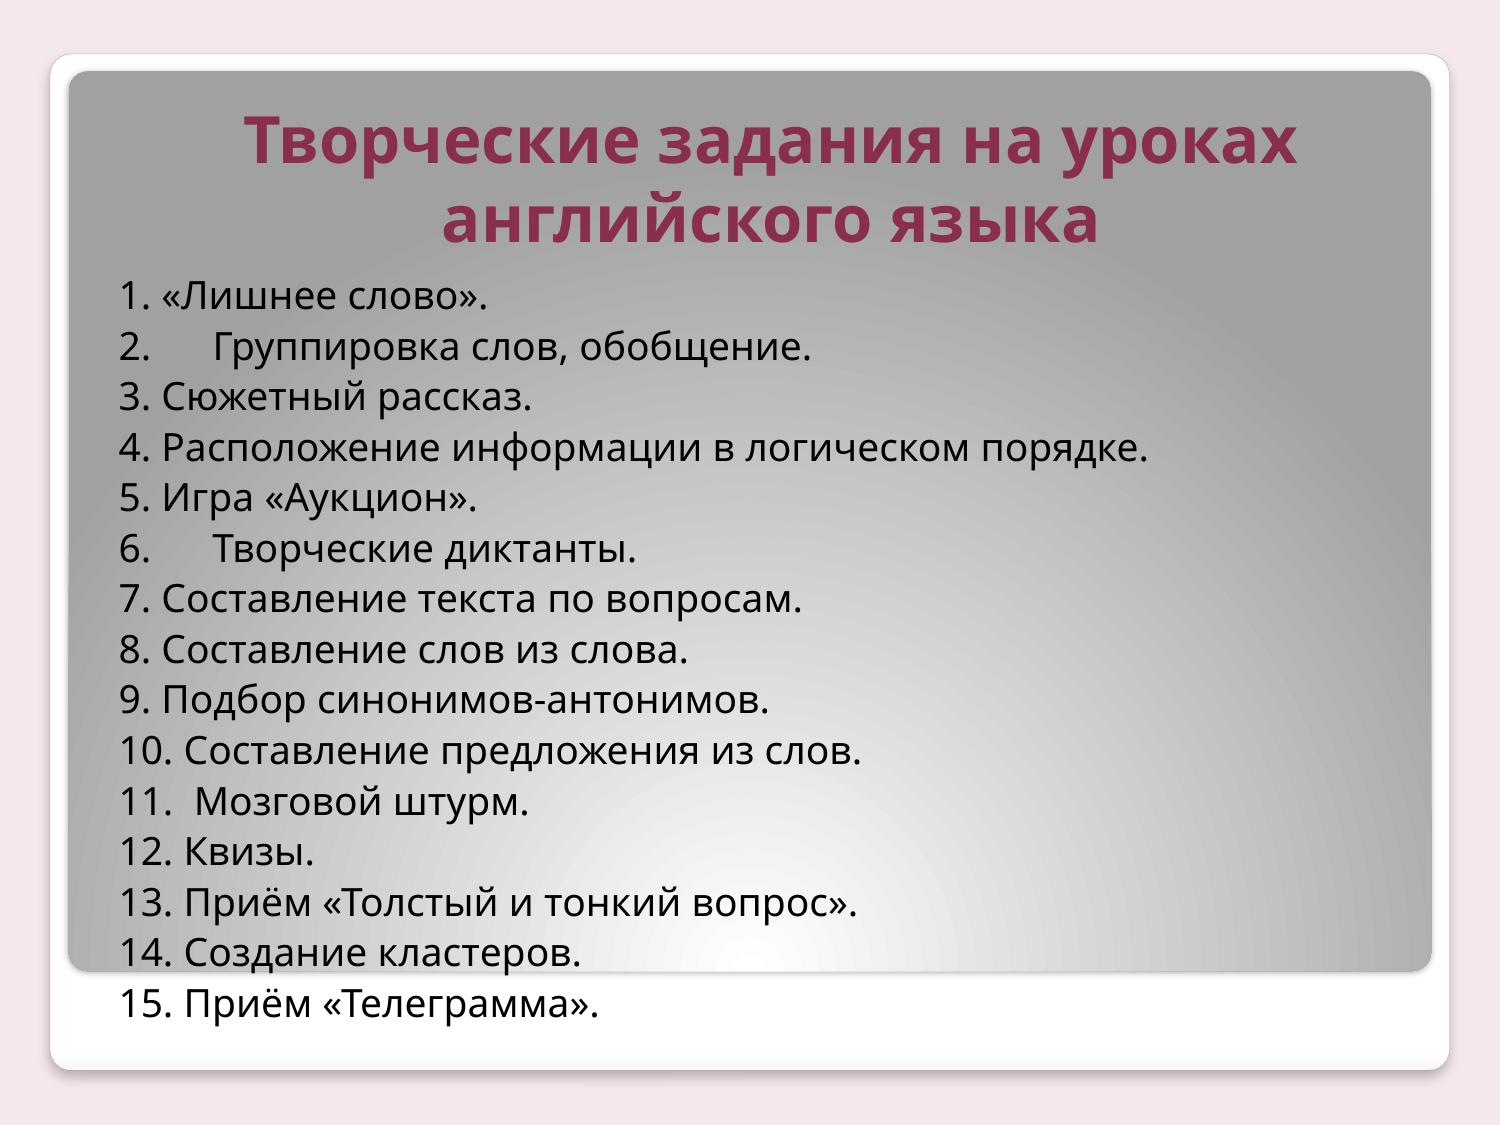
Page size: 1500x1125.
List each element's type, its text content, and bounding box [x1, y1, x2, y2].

list 1. «Лишнее слово». 2. Группировка слов, обобщение. 3. Сюжетный рассказ. 4. Расположение информации в логическом порядке. 5. Игра «Аукцион». 6. Творческие диктанты. 7. Составление текста по вопросам. 8. Составление слов из слова. 9. Подбор синонимов-антонимов. 10. Составление предложения из слов. 11. Мозговой штурм. 12. Квизы. 13. Приём «Толстый и тонкий вопрос». 14. Создание кластеров. 15. Приём «Телеграмма». [88, 255, 1431, 1035]
title Творческие задания на уроках английского языка [100, 90, 1443, 263]
